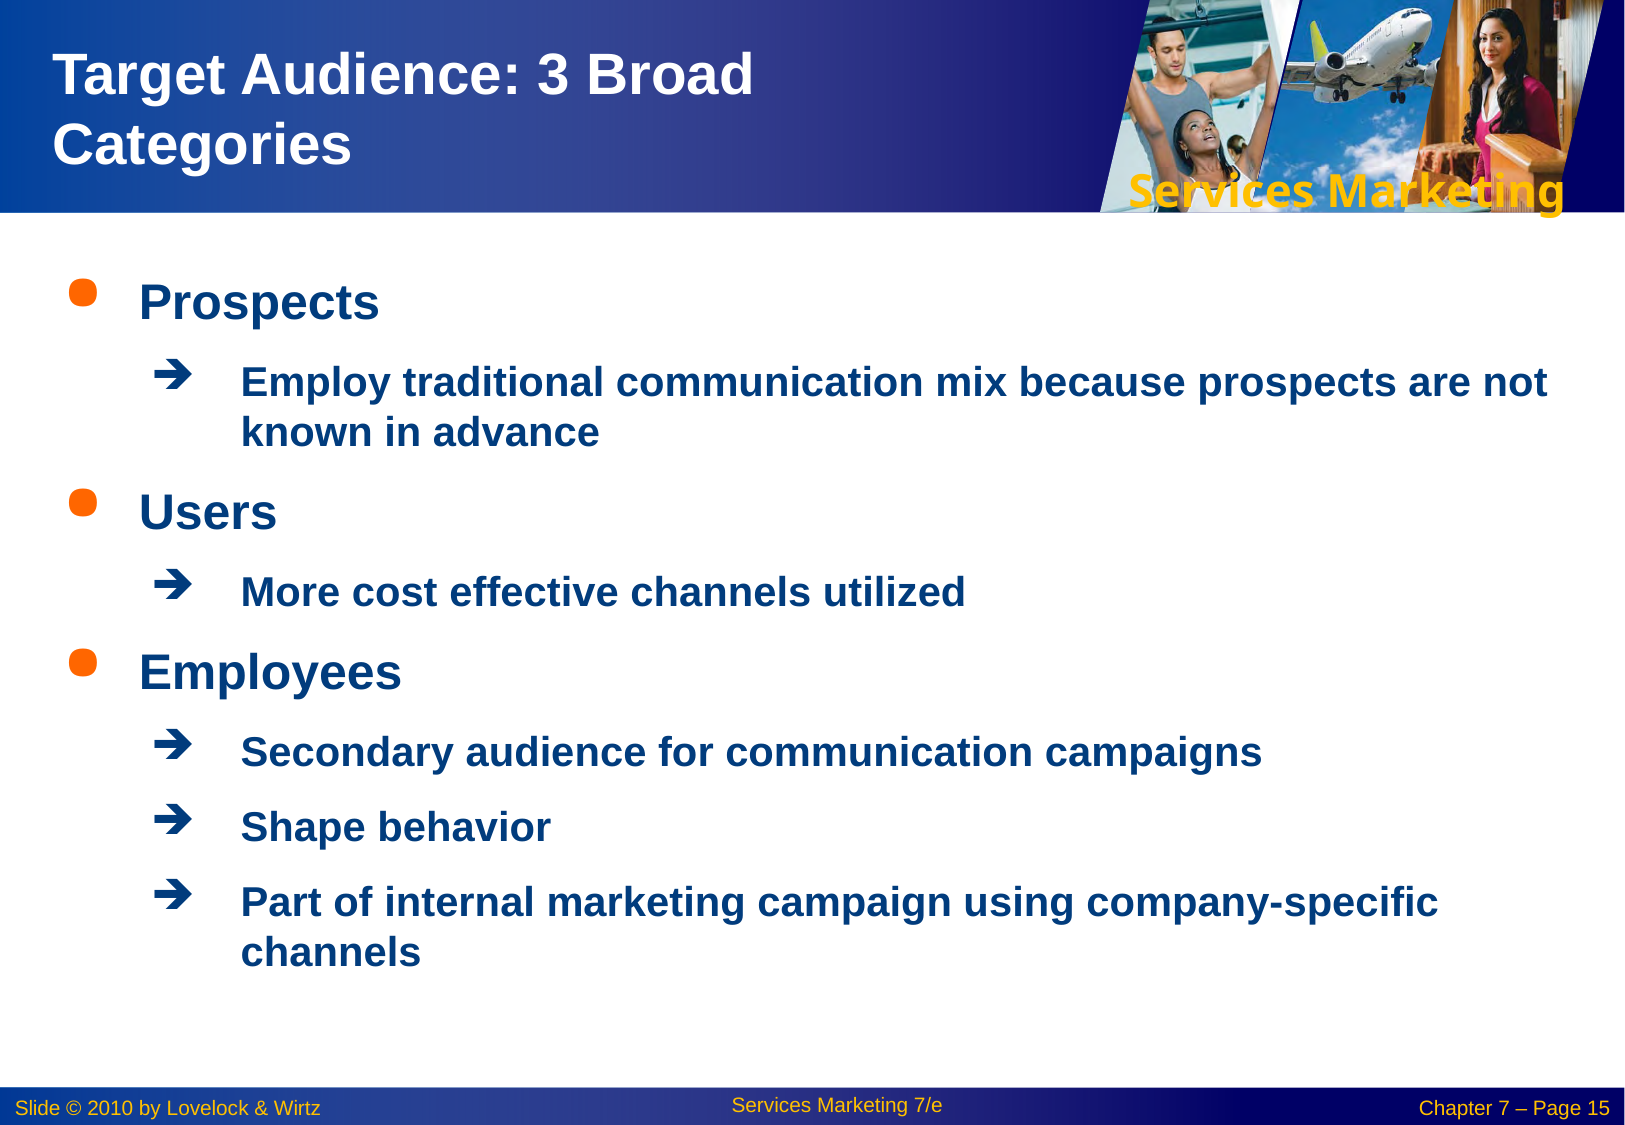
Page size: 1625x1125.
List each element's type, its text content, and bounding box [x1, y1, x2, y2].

list Prospects Employ traditional communication mix because prospects are not known in advance Users More cost effective channels utilized Employees Secondary audience for communication campaigns Shape behavior Part of internal marketing campaign using company-specific channels [49, 261, 1588, 1051]
picture [1546, 187, 1556, 202]
title Target Audience: 3 Broad Categories [36, 37, 1088, 176]
picture [1162, 186, 1172, 192]
picture [1100, 0, 1604, 213]
